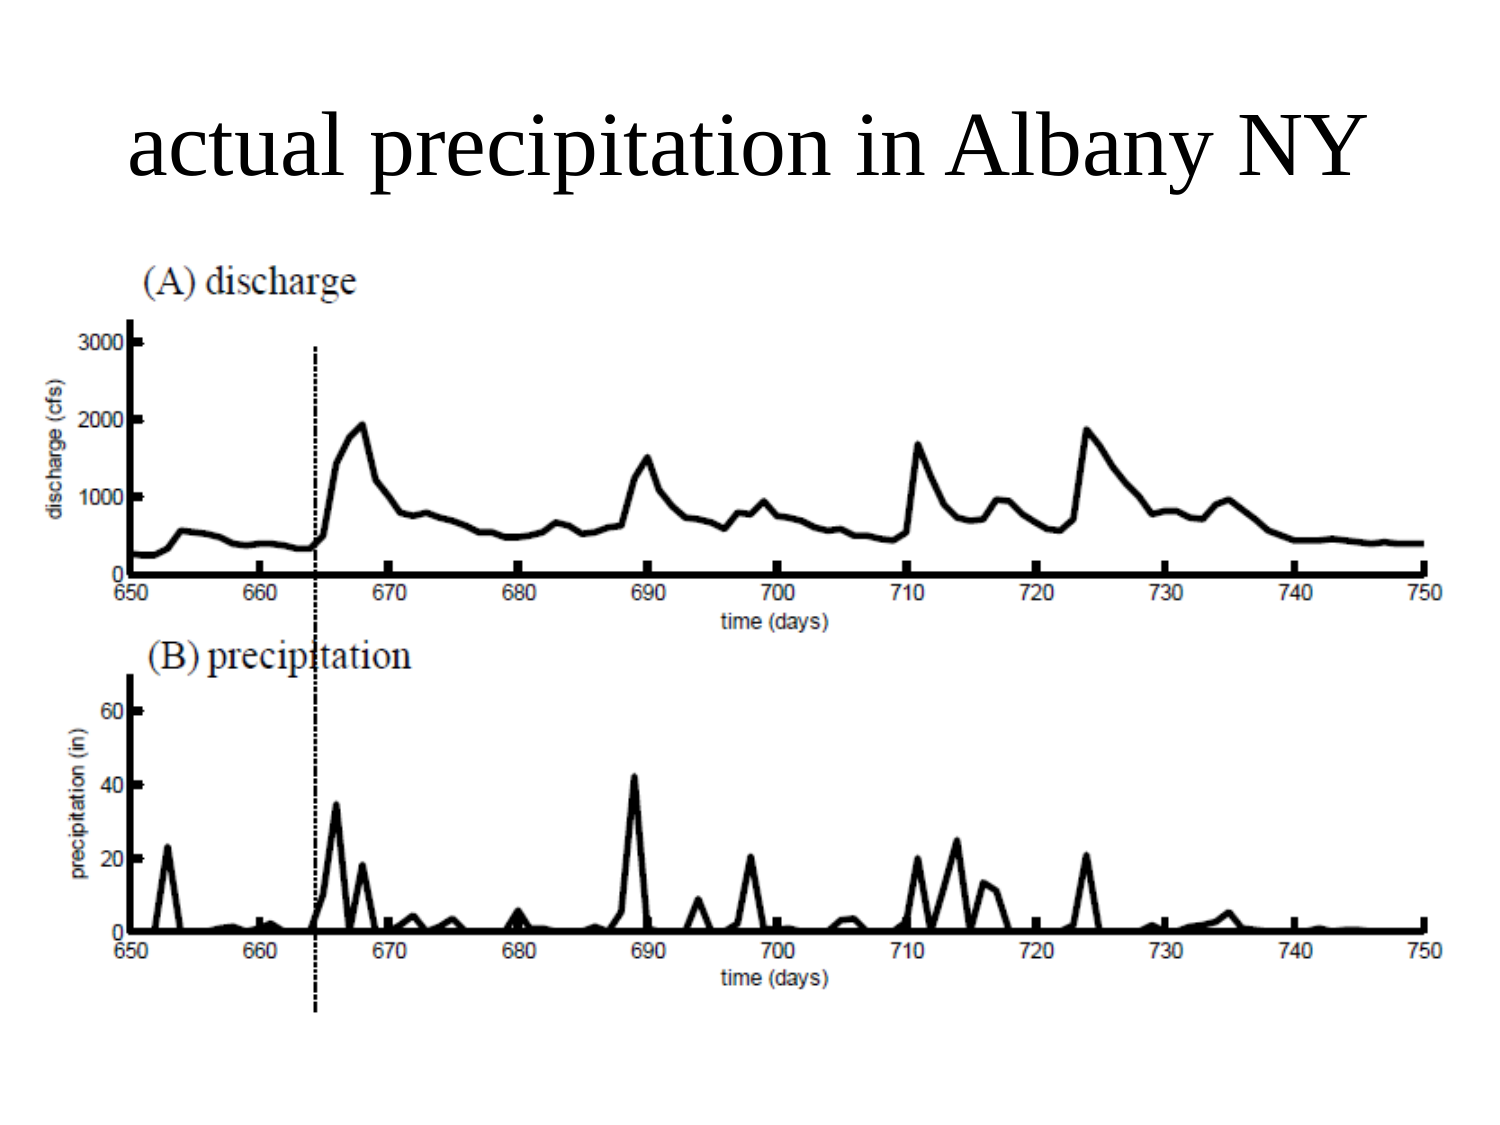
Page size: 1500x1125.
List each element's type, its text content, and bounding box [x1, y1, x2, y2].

title actual precipitation in Albany NY [75, 45, 1425, 233]
picture [37, 247, 1463, 1026]
